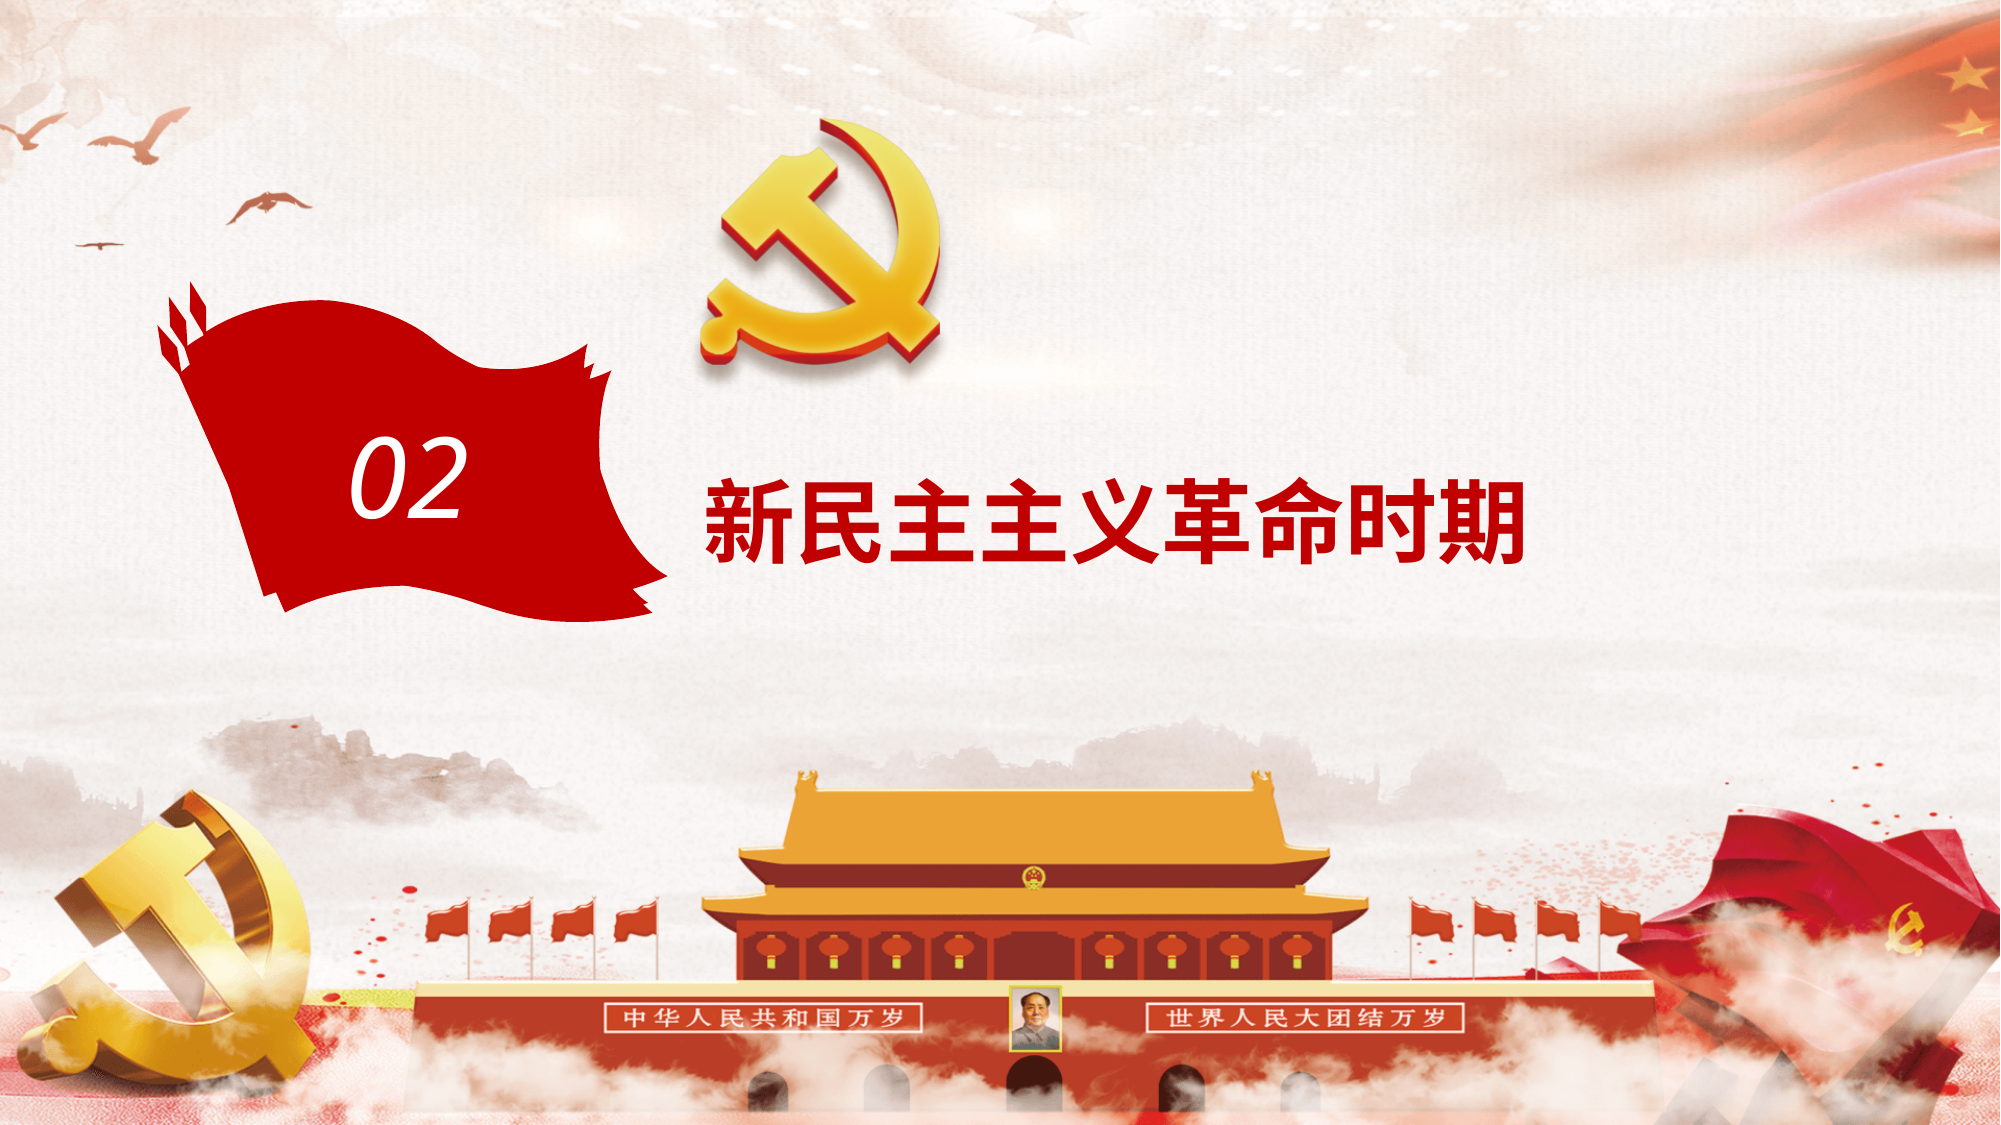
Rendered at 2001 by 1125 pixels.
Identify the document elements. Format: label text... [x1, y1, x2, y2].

picture [0, 0, 2000, 1125]
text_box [158, 308, 668, 625]
text_box 新民主主义革命时期 [688, 391, 1565, 649]
